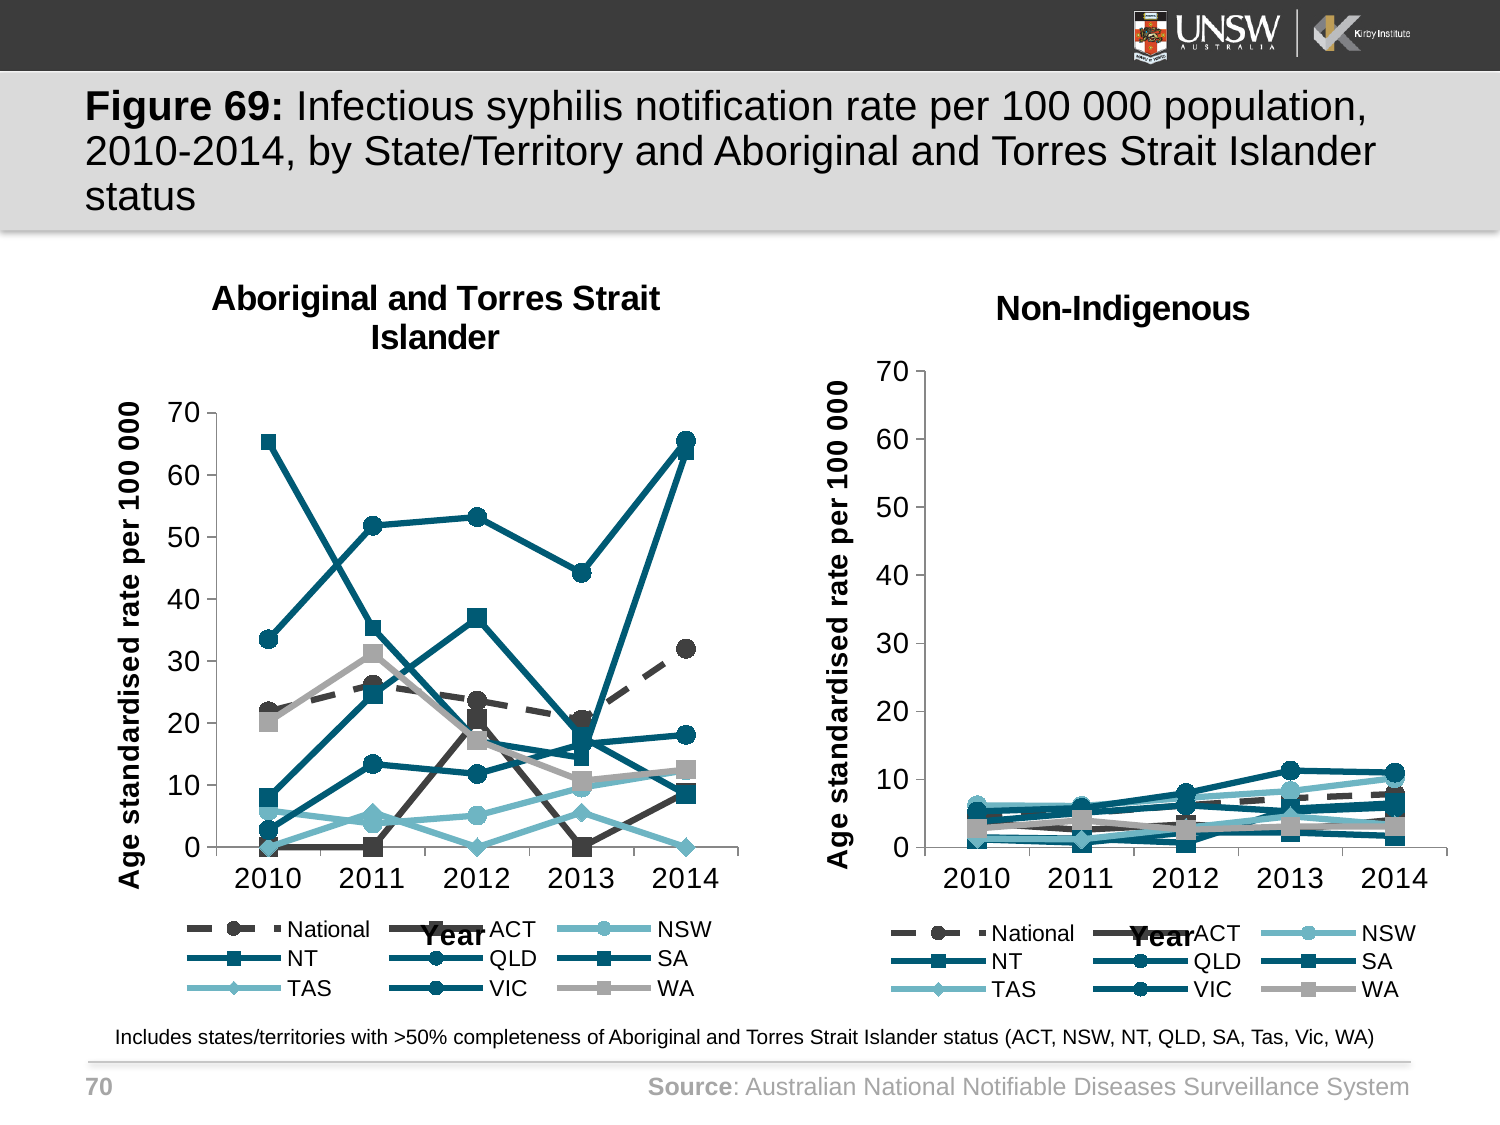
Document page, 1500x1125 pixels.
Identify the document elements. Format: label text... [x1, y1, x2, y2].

chart [785, 255, 1461, 1036]
slide_number 70 [85, 1070, 195, 1112]
picture [0, 0, 1500, 71]
chart [76, 257, 752, 1036]
title Figure 69: Infectious syphilis notification rate per 100 000 population, 2010-2014, by State/Territory and Aboriginal and Torres Strait Islander status [85, 84, 1412, 216]
text_box Includes states/territories with >50% completeness of Aboriginal and Torres Strait Islander status (ACT, NSW, NT, QLD, SA, Tas, Vic, WA) [100, 1016, 1424, 1057]
list Source: Australian National Notifiable Diseases Surveillance System [262, 1070, 1412, 1112]
